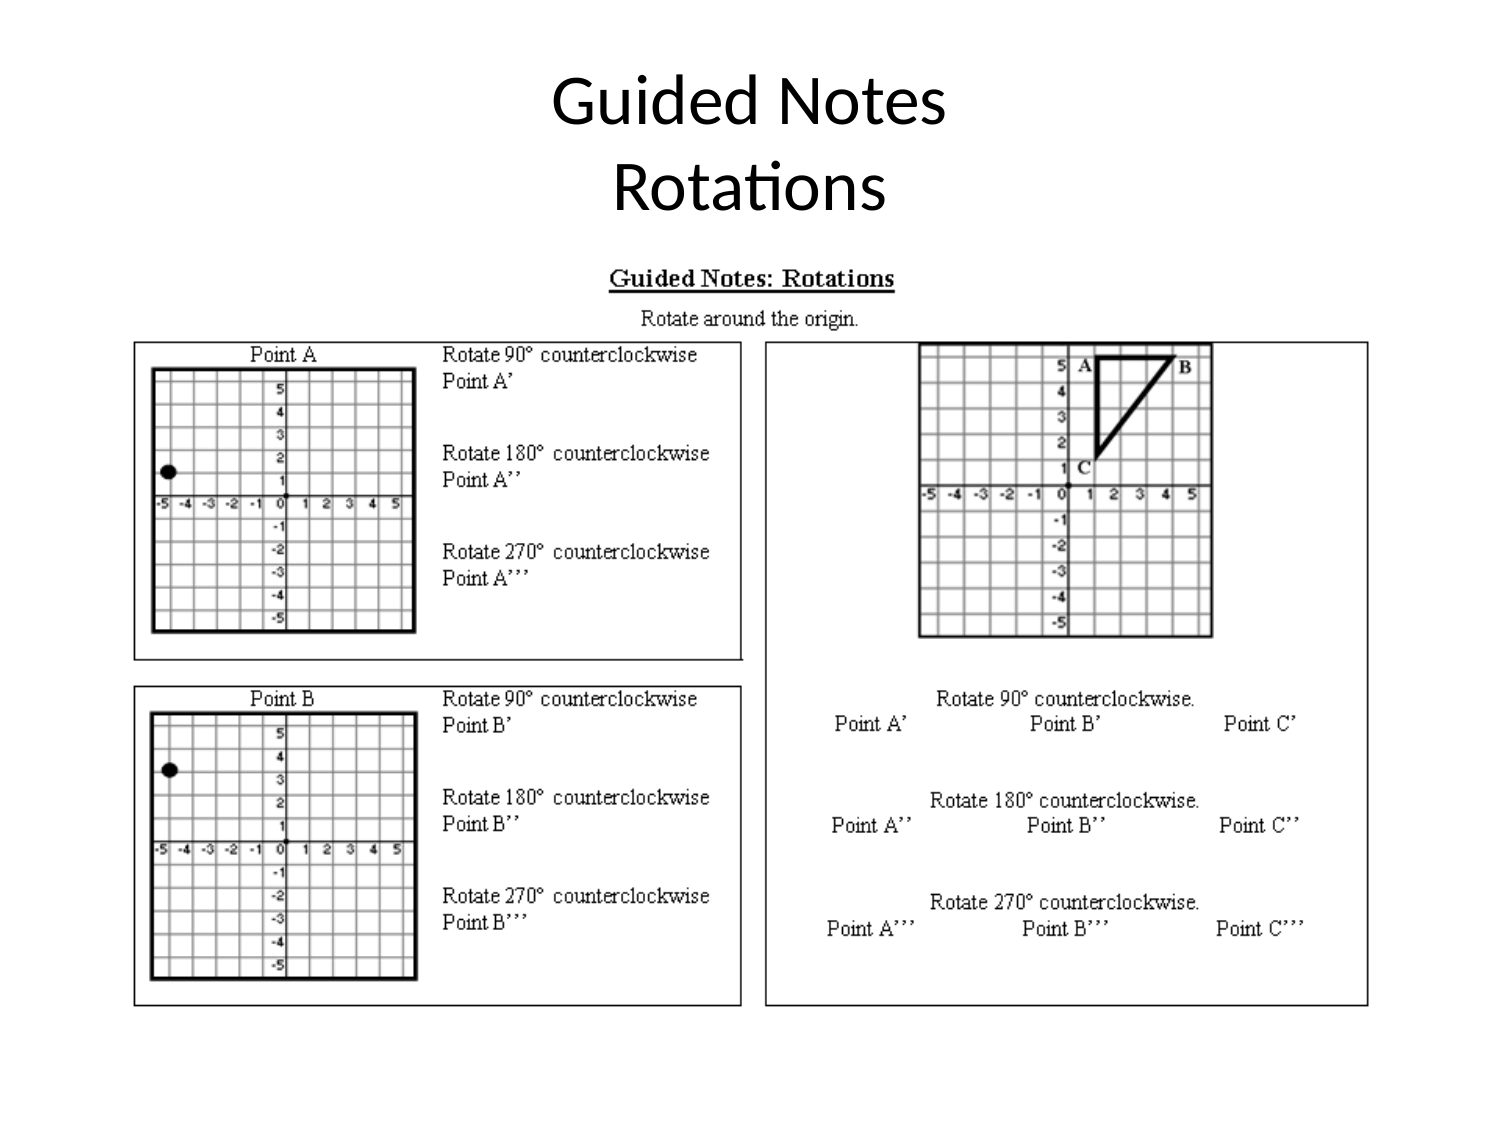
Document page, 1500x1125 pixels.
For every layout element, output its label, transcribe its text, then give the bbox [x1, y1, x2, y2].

title Guided Notes Rotations [75, 45, 1425, 233]
picture [123, 262, 1376, 1016]
